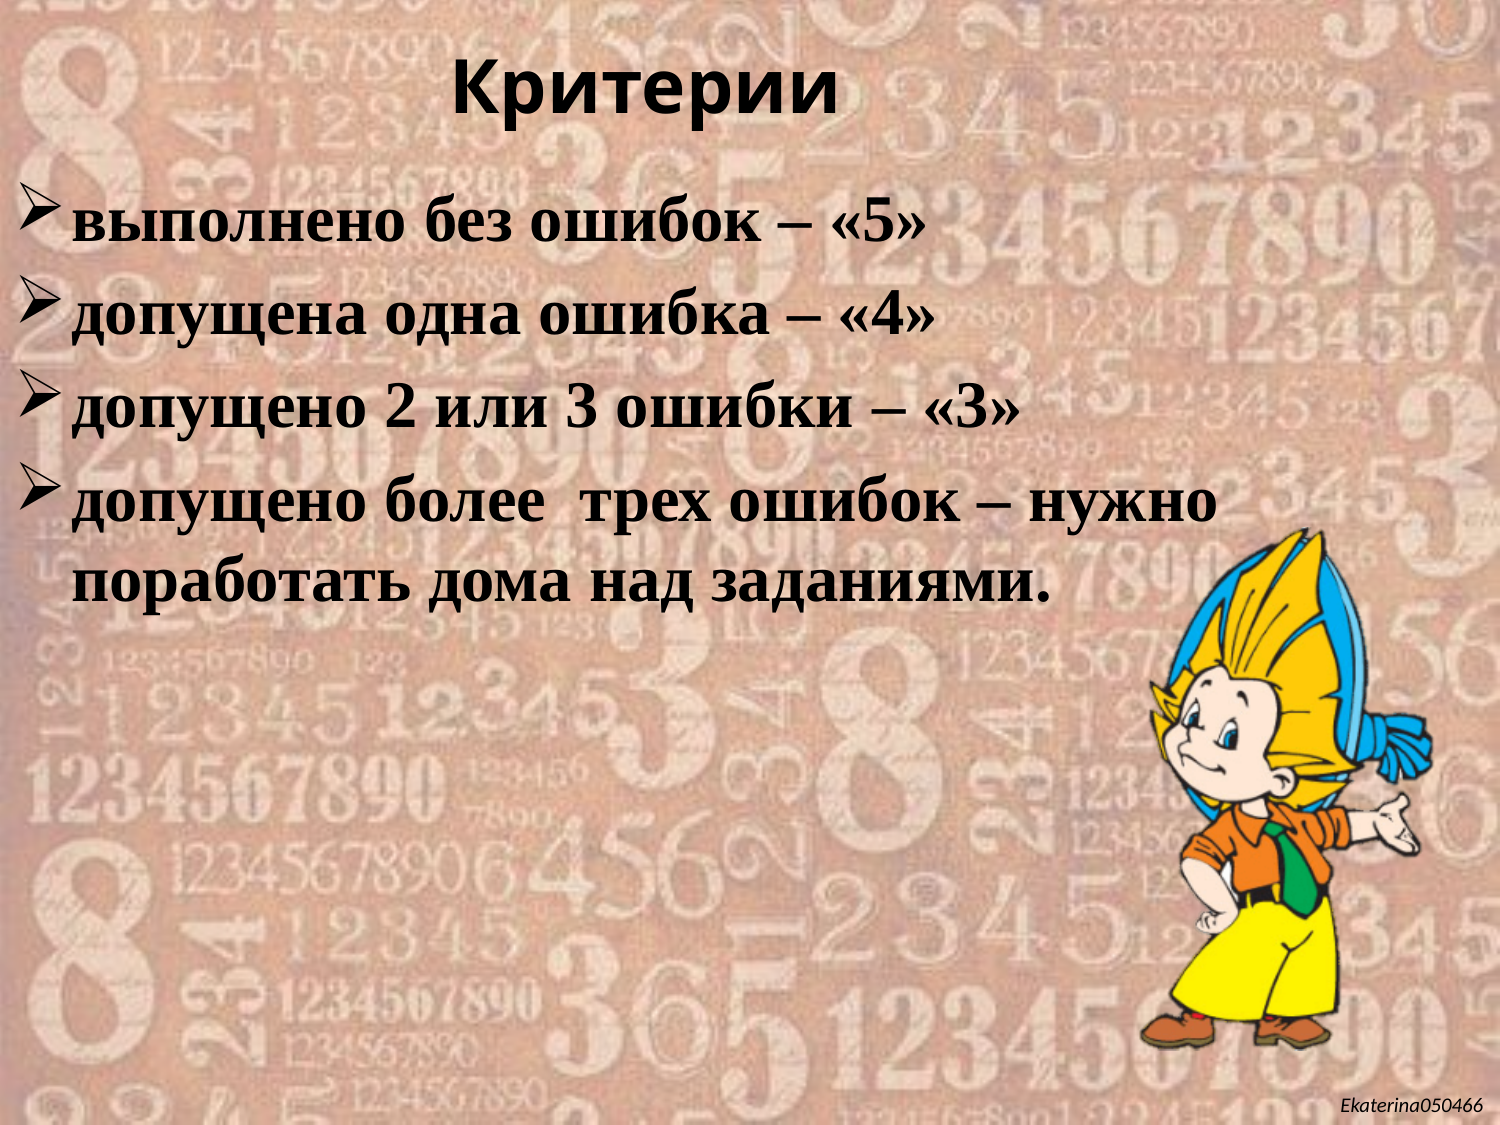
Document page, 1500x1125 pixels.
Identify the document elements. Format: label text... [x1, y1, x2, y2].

picture [1139, 622, 1436, 1051]
text_box Критерии [395, 30, 904, 136]
text_box выполнено без ошибок – «5» допущена одна ошибка – «4» допущено 2 или 3 ошибки – «3» допущено более трех ошибок – нужно поработать дома над заданиями. [0, 167, 1459, 622]
